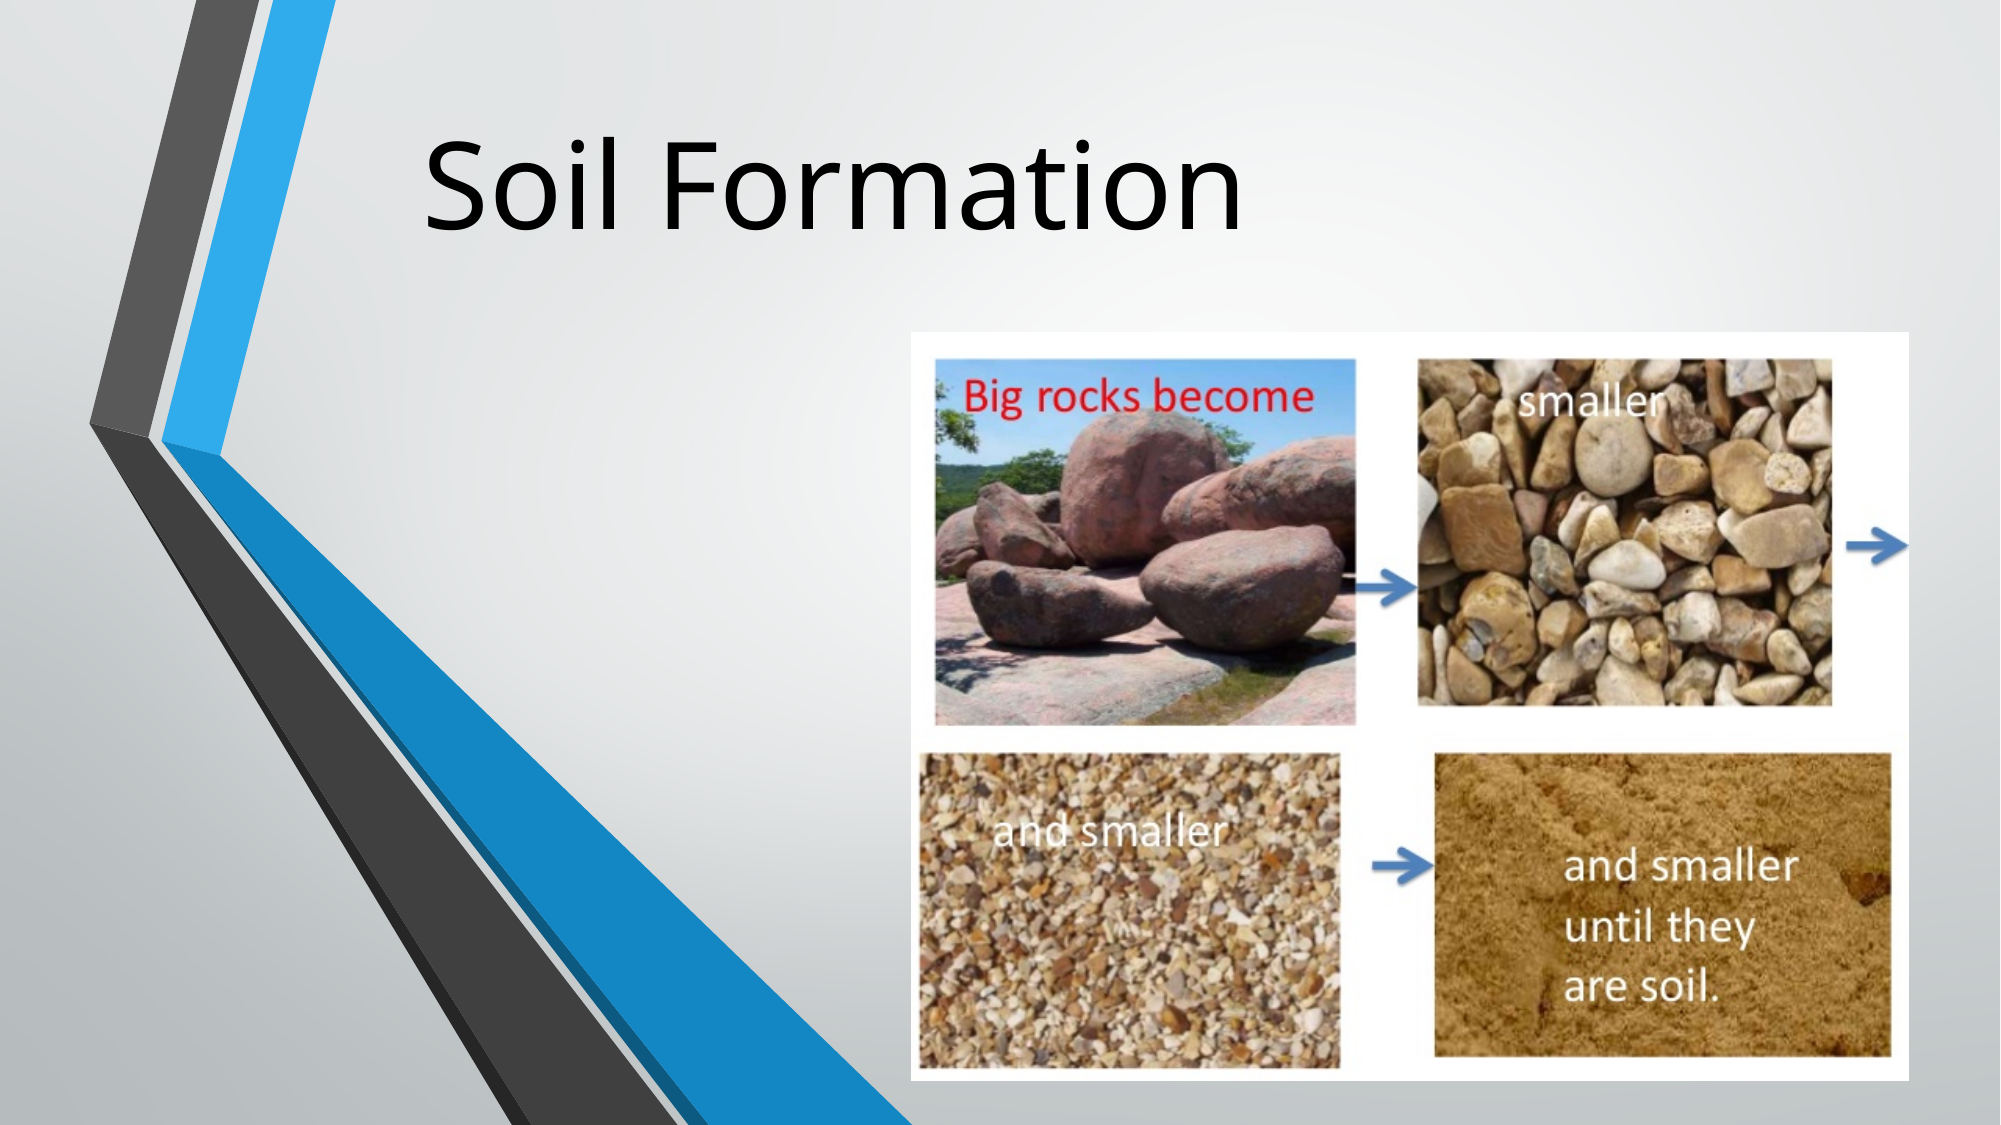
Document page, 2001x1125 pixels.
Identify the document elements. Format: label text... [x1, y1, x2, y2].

title Soil Formation [398, 92, 1263, 261]
picture [911, 332, 1909, 1082]
